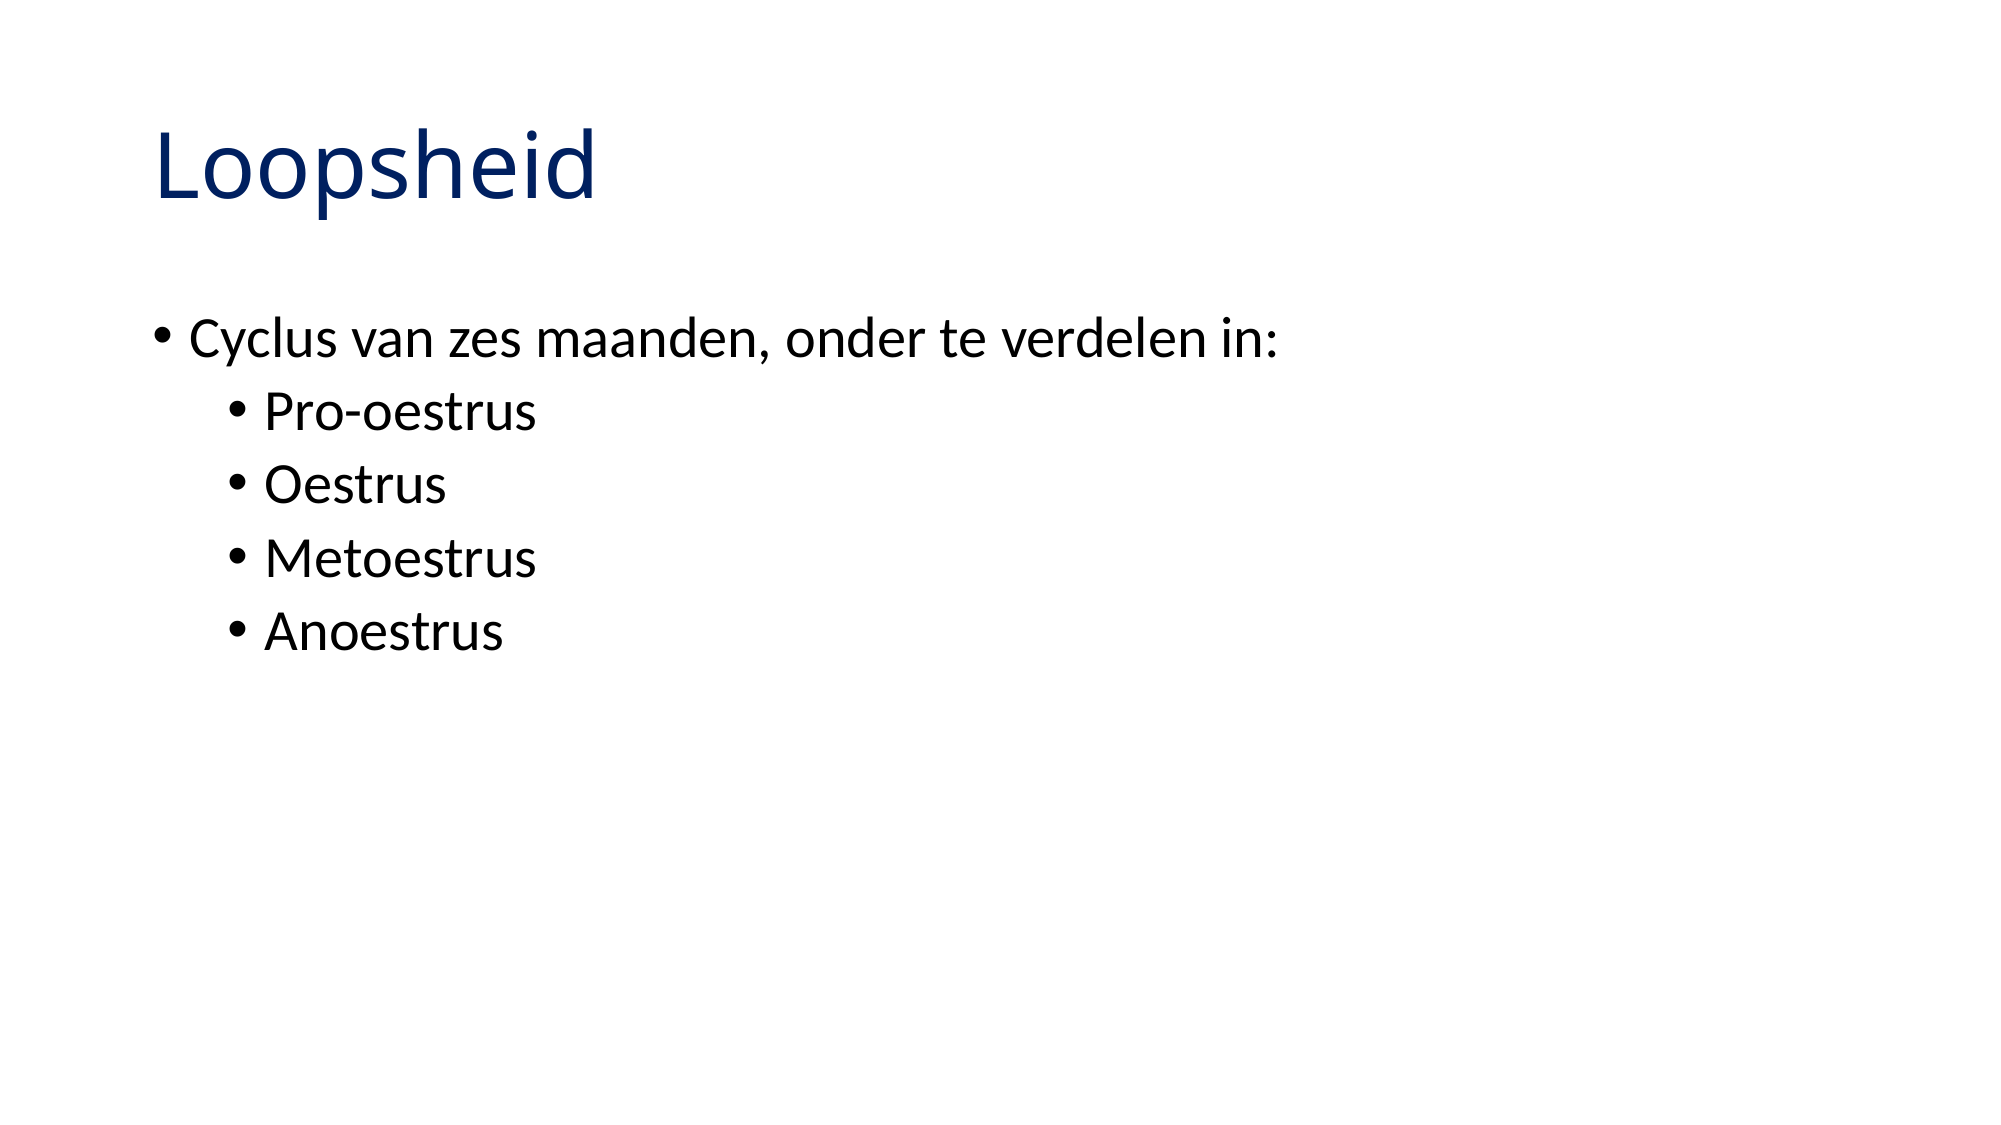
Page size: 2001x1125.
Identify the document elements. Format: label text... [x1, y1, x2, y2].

list Cyclus van zes maanden, onder te verdelen in: Pro-oestrus Oestrus Metoestrus Anoestrus [137, 299, 1863, 1014]
title Loopsheid [137, 59, 1863, 278]
